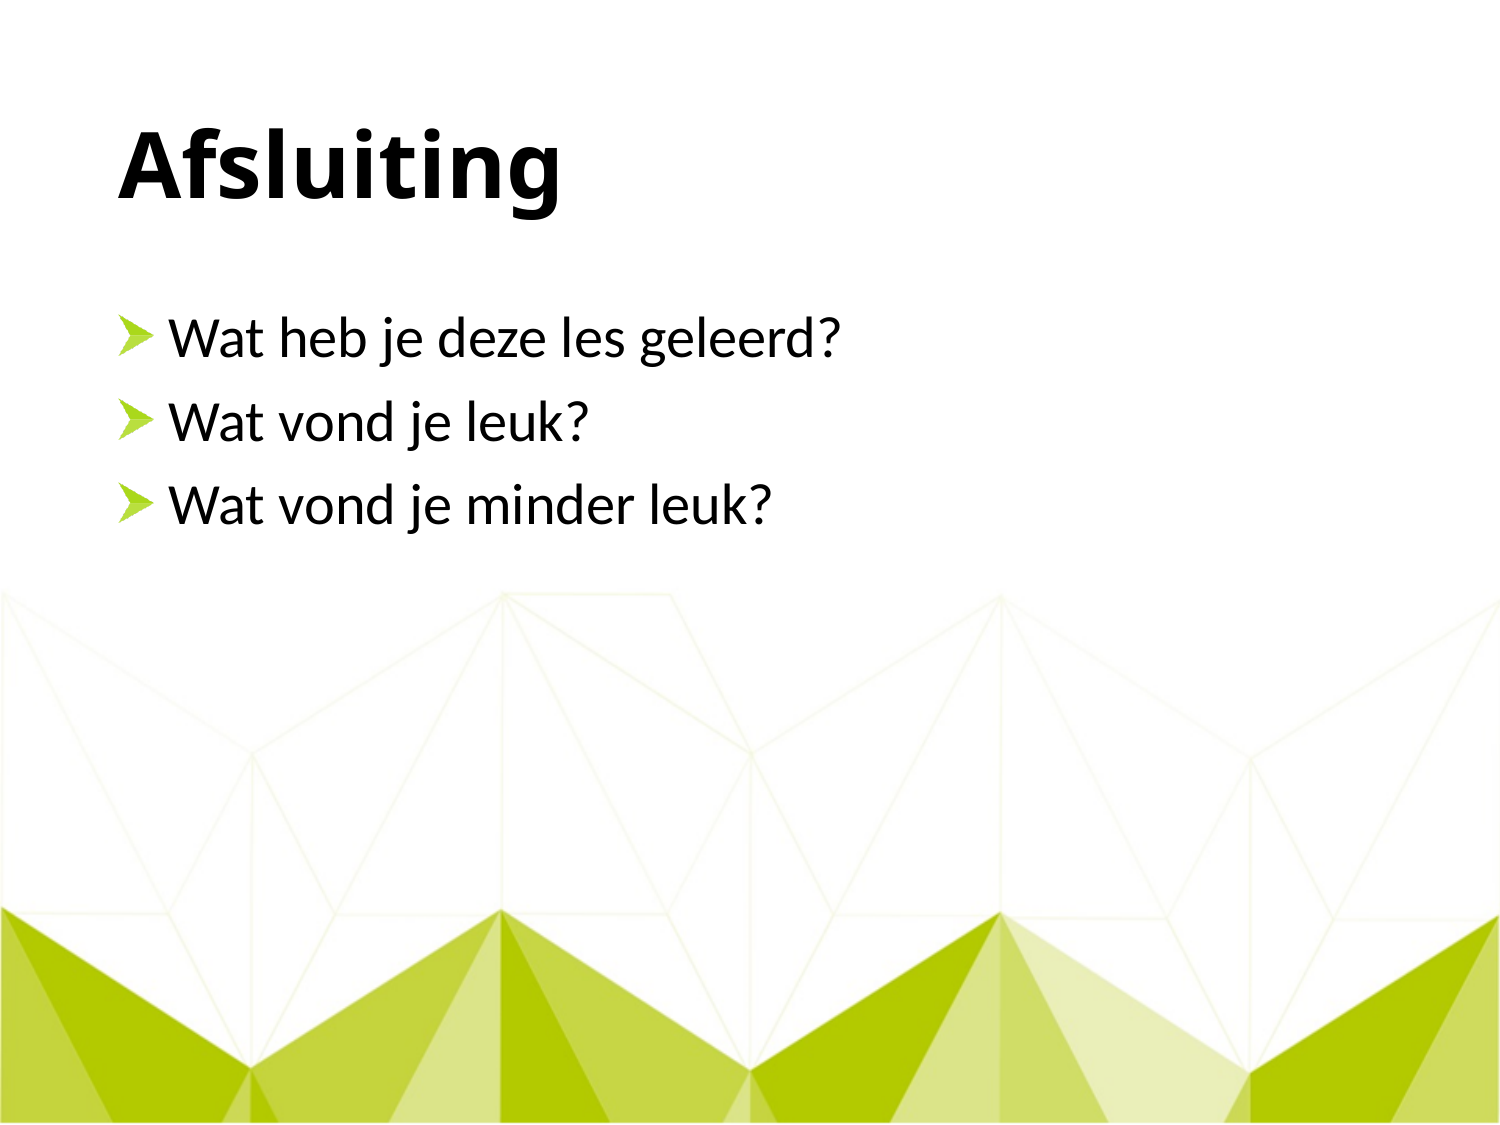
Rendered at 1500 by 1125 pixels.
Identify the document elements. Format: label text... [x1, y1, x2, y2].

picture [0, 0, 1500, 1125]
list Wat heb je deze les geleerd? Wat vond je leuk? Wat vond je minder leuk? [103, 299, 1397, 1014]
title Afsluiting [103, 59, 1397, 278]
